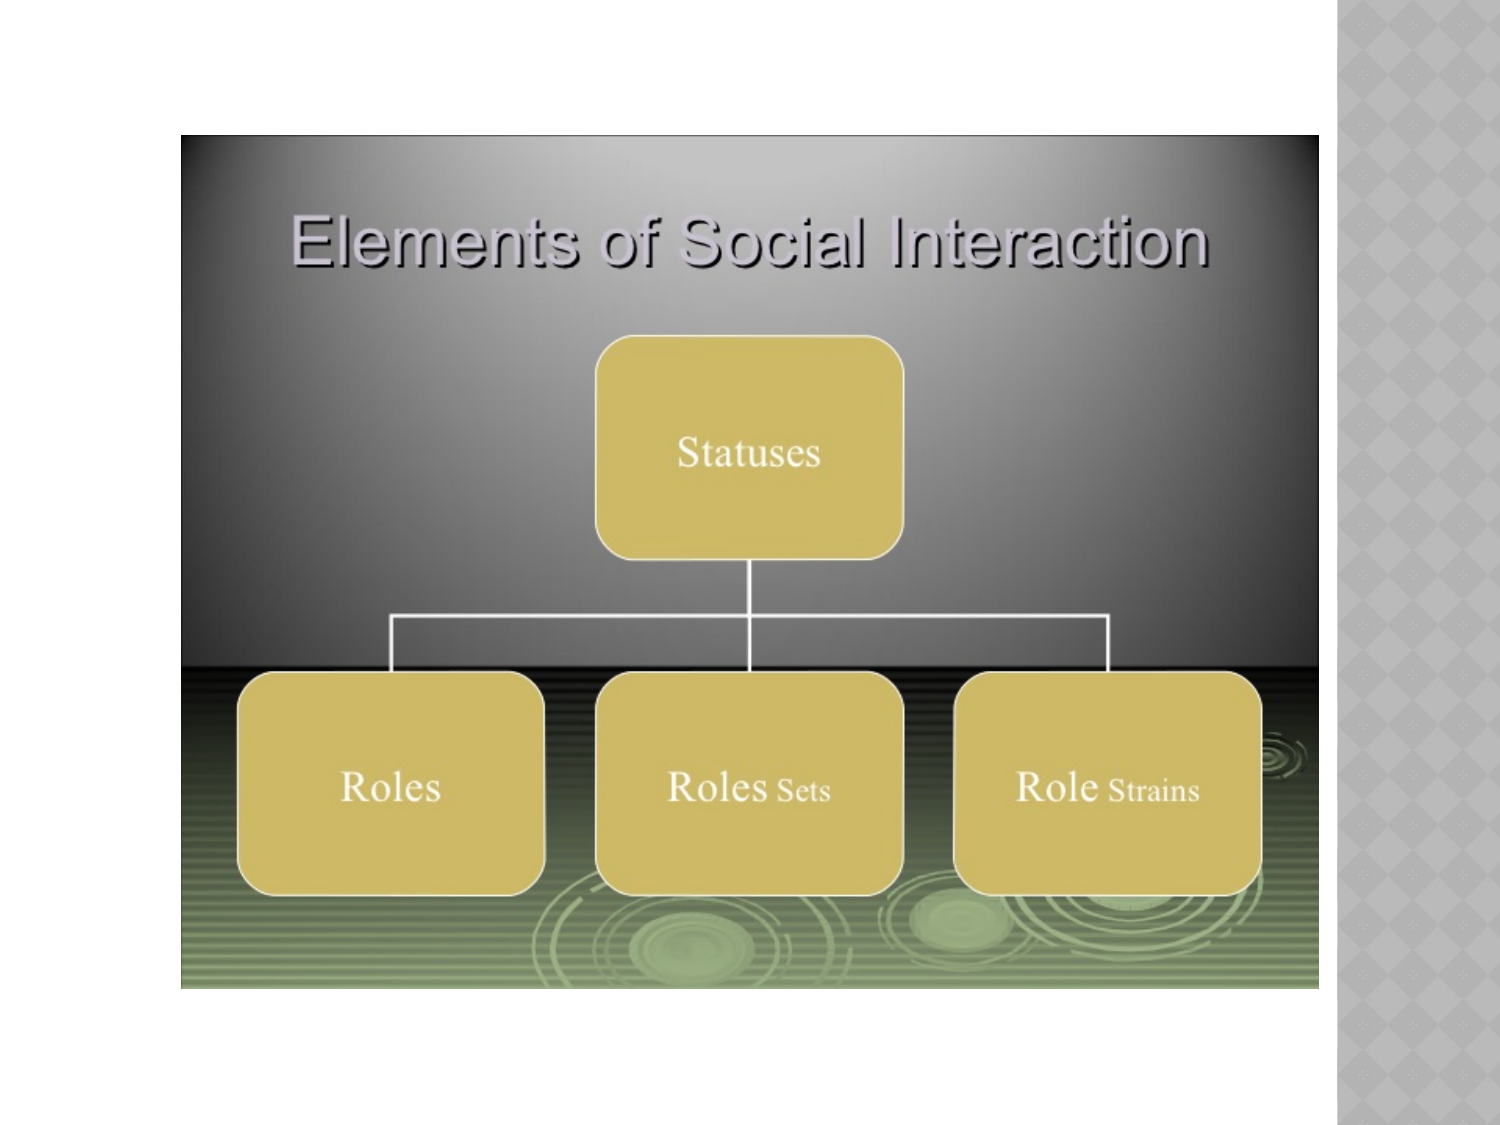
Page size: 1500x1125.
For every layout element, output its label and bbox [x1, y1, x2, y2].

picture [180, 135, 1320, 990]
